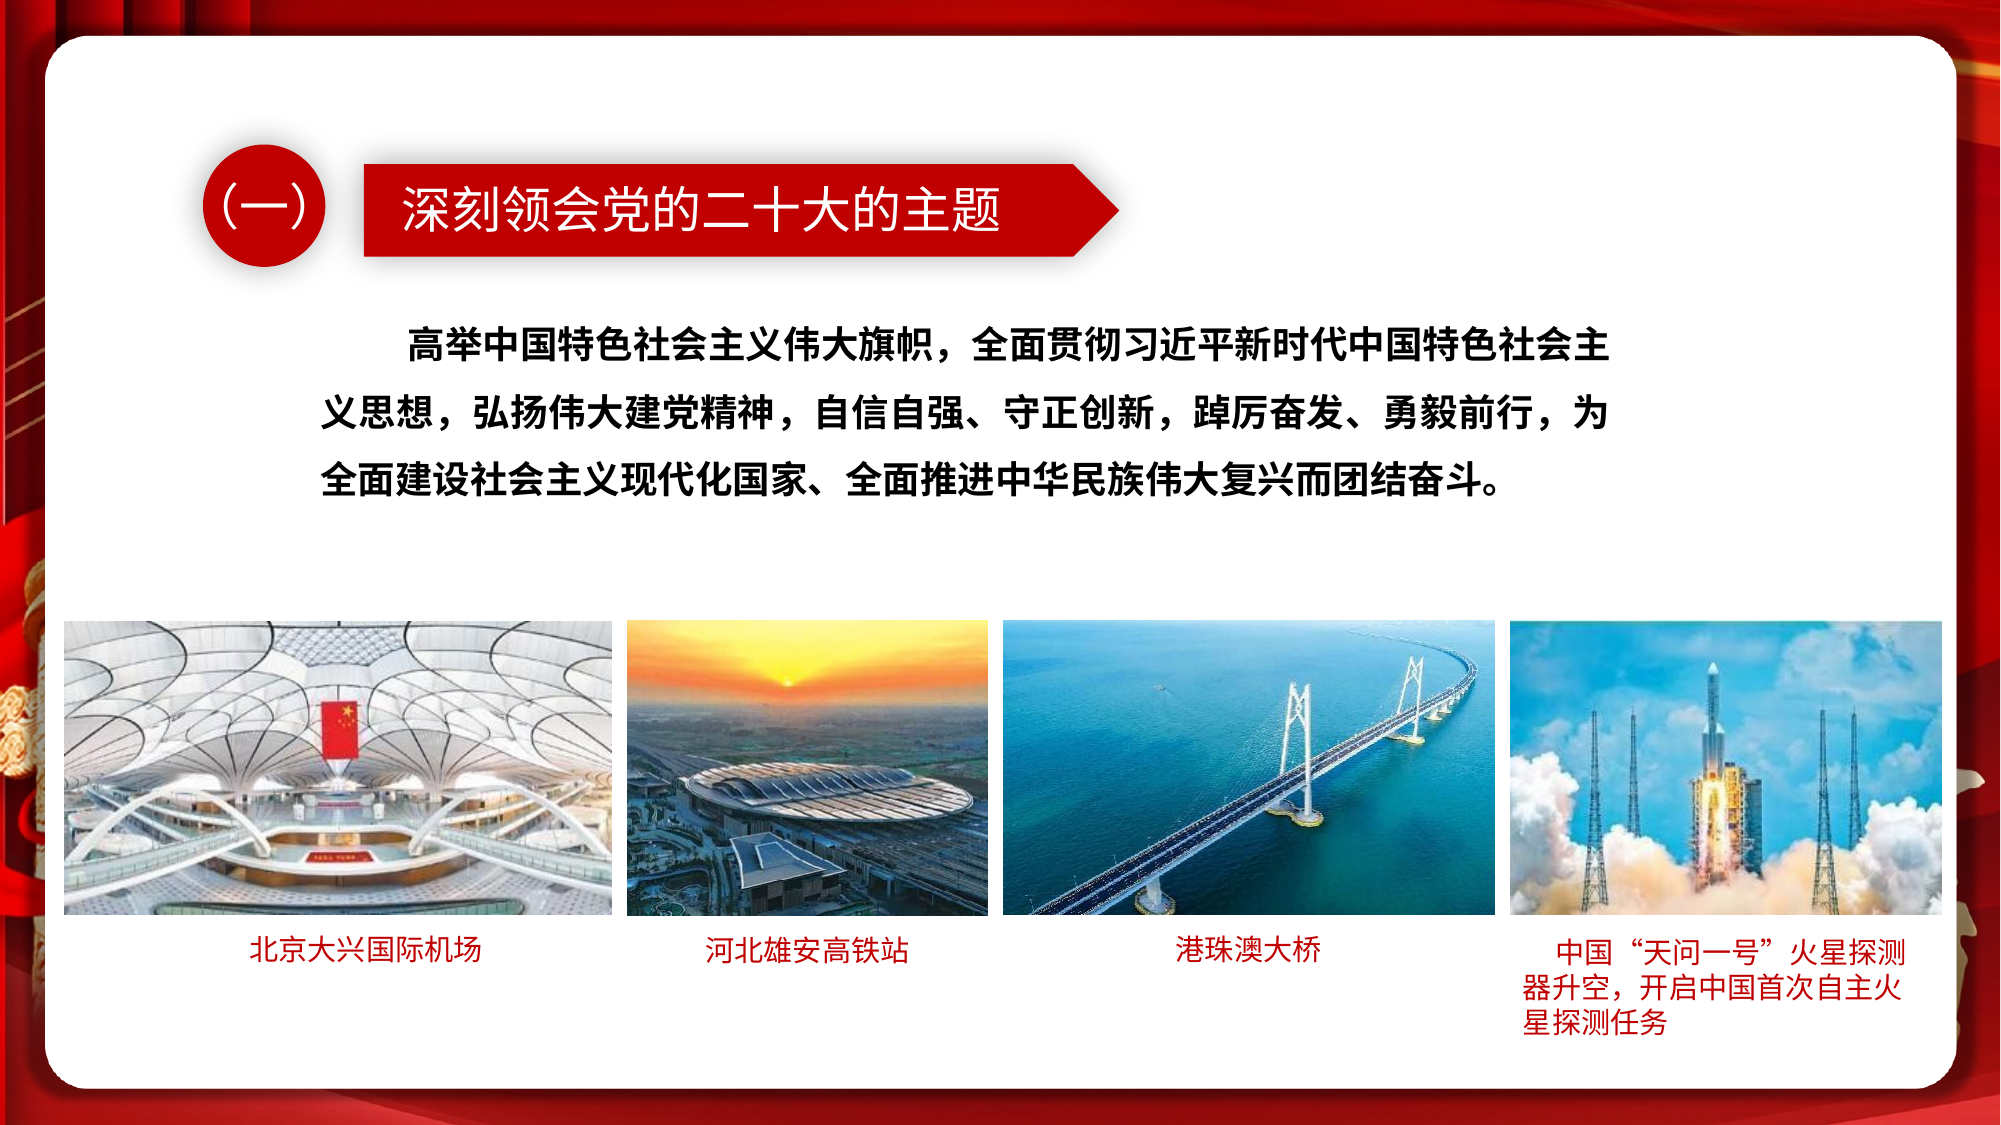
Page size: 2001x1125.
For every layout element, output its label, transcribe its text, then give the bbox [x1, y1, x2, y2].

picture [0, 0, 2001, 1125]
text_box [63, 620, 1942, 1049]
text_box 高举中国特色社会主义伟大旗帜，全面贯彻习近平新时代中国特色社会主义思想，弘扬伟大建党精神，自信自强、守正创新，踔厉奋发、勇毅前行，为全面建设社会主义现代化国家、全面推进中华民族伟大复兴而团结奋斗。 [305, 291, 1626, 509]
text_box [173, 144, 1120, 267]
